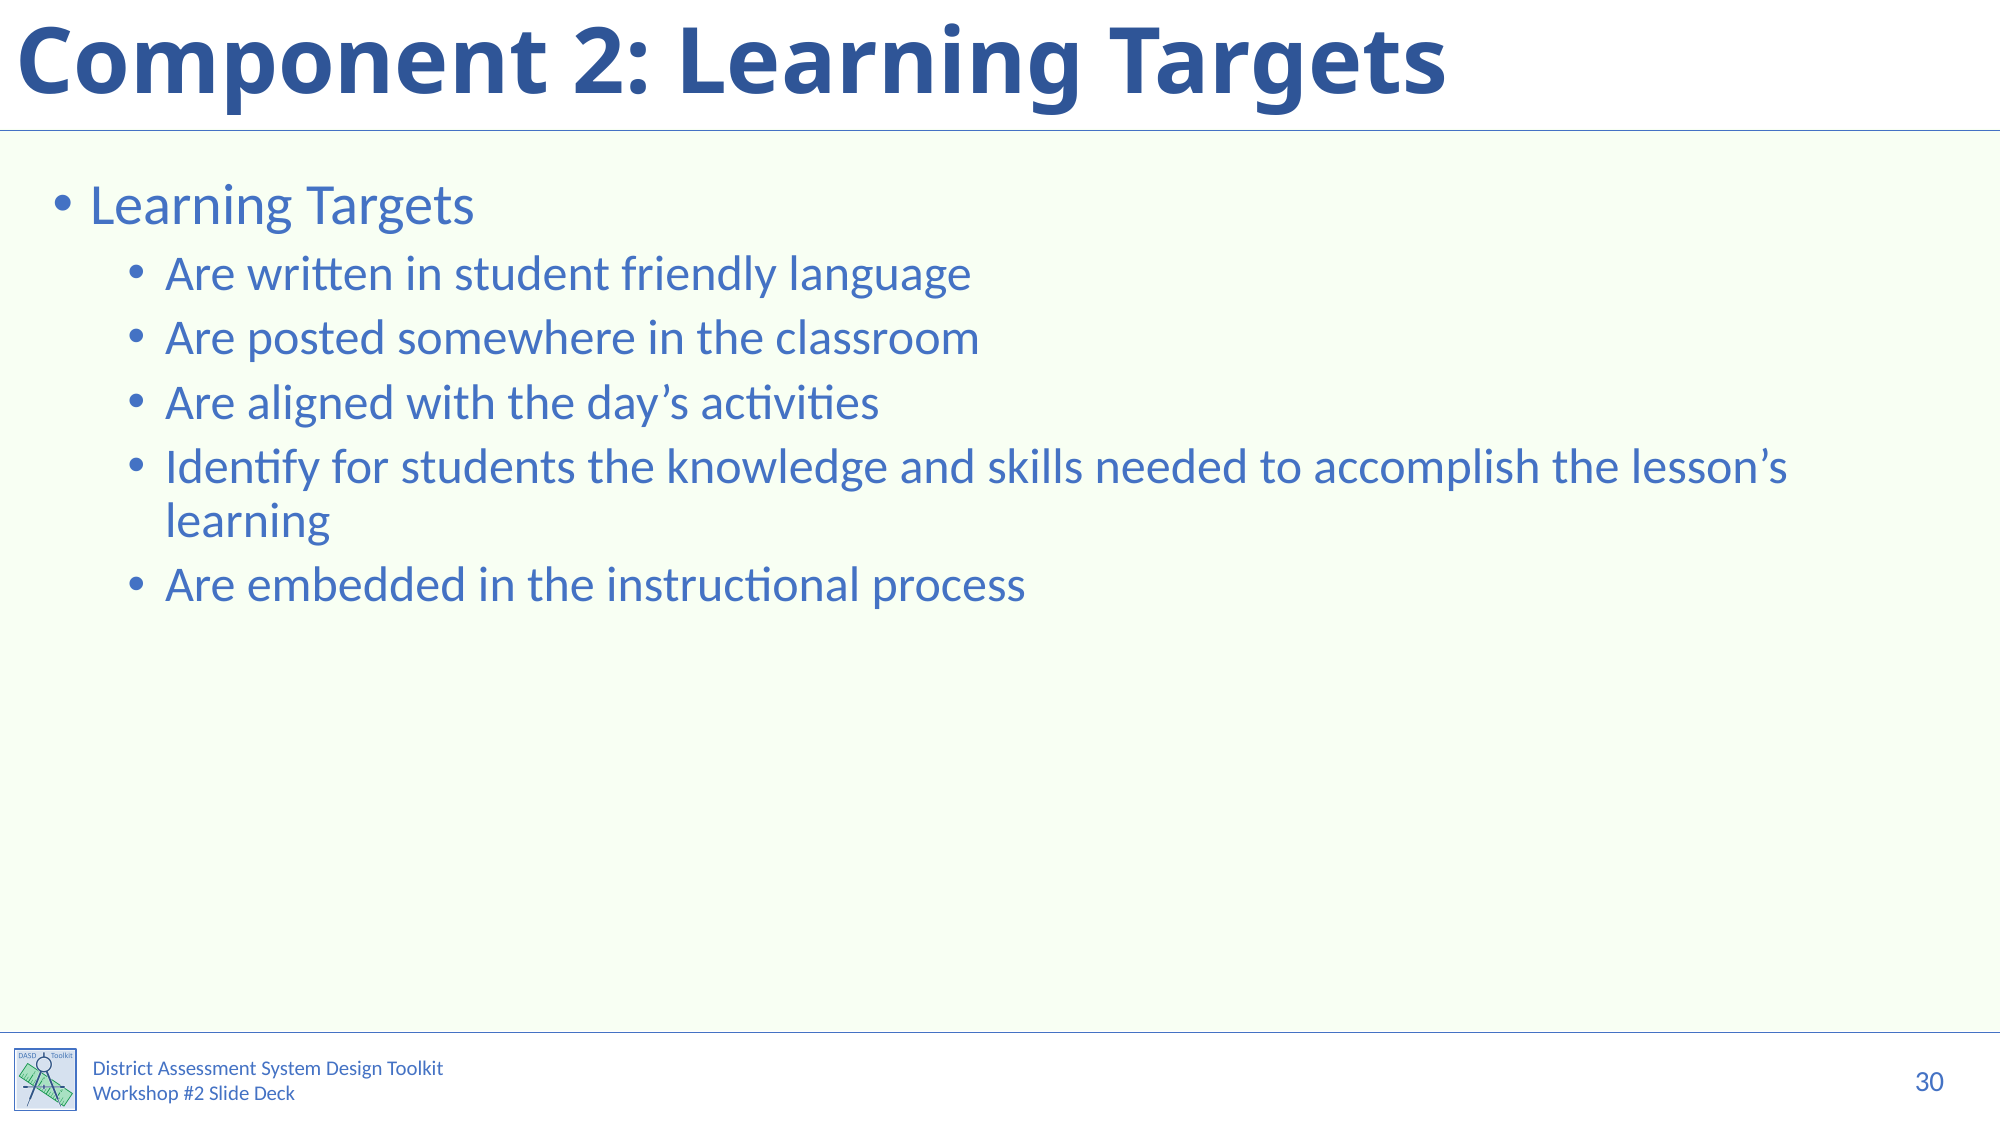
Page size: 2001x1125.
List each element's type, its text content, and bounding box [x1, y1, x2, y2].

title Component 2: Learning Targets [0, 0, 2000, 129]
picture [15, 1050, 75, 1110]
list Learning Targets Are written in student friendly language Are posted somewhere in the classroom Are aligned with the day’s activities Identify for students the knowledge and skills needed to accomplish the lesson’s learning Are embedded in the instructional process [37, 166, 1962, 1002]
